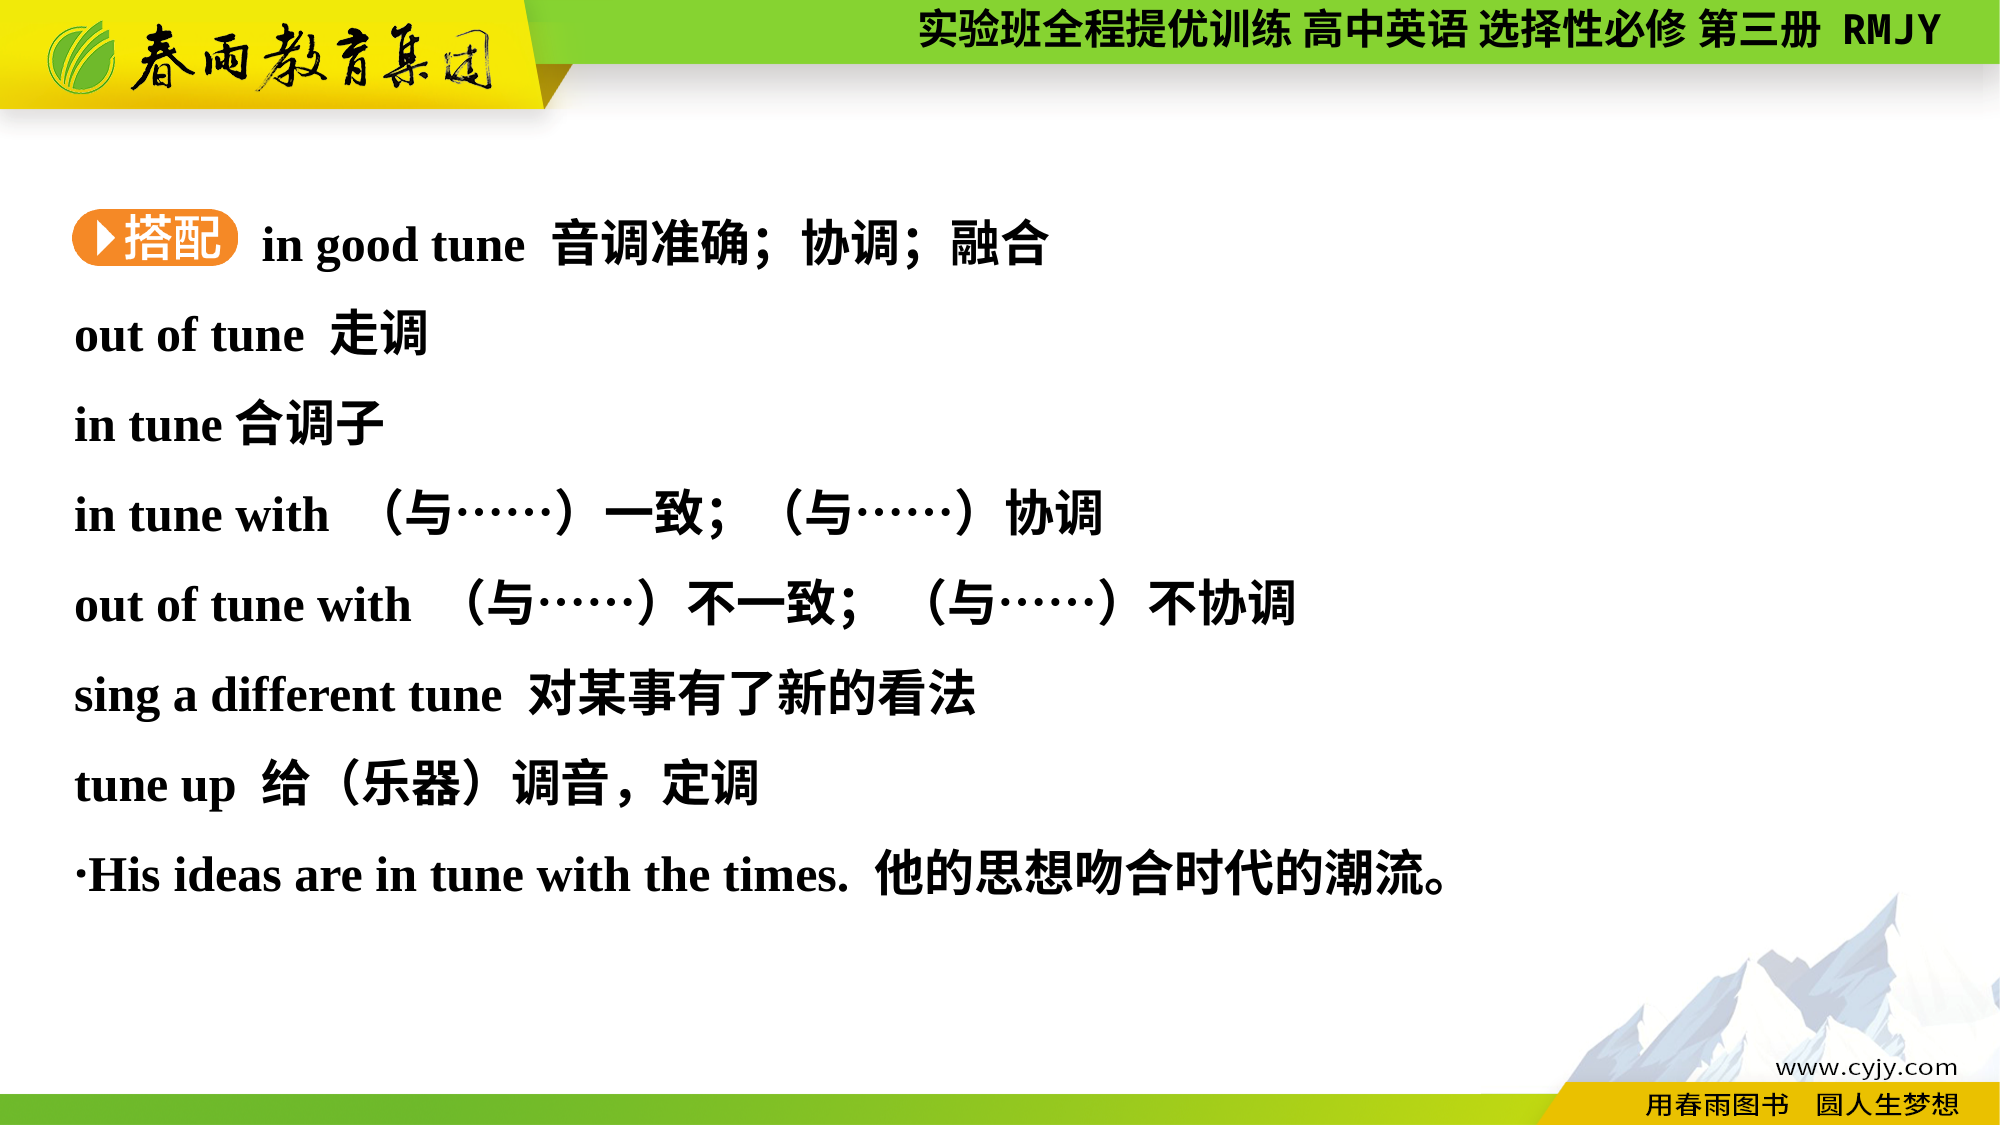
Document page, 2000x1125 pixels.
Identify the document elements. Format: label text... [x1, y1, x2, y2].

picture [0, 0, 2000, 1125]
list in good tune 音调准确；协调；融合 out of tune 走调 in tune合调子 in tune with （与……）一致；（与……）协调 out of tune with （与……）不一致； （与……）不协调 sing a different tune 对某事有了新的看法 tune up 给（乐器）调音，定调 ·His ideas are in tune with the times. 他的思想吻合时代的潮流。 [59, 174, 1944, 906]
